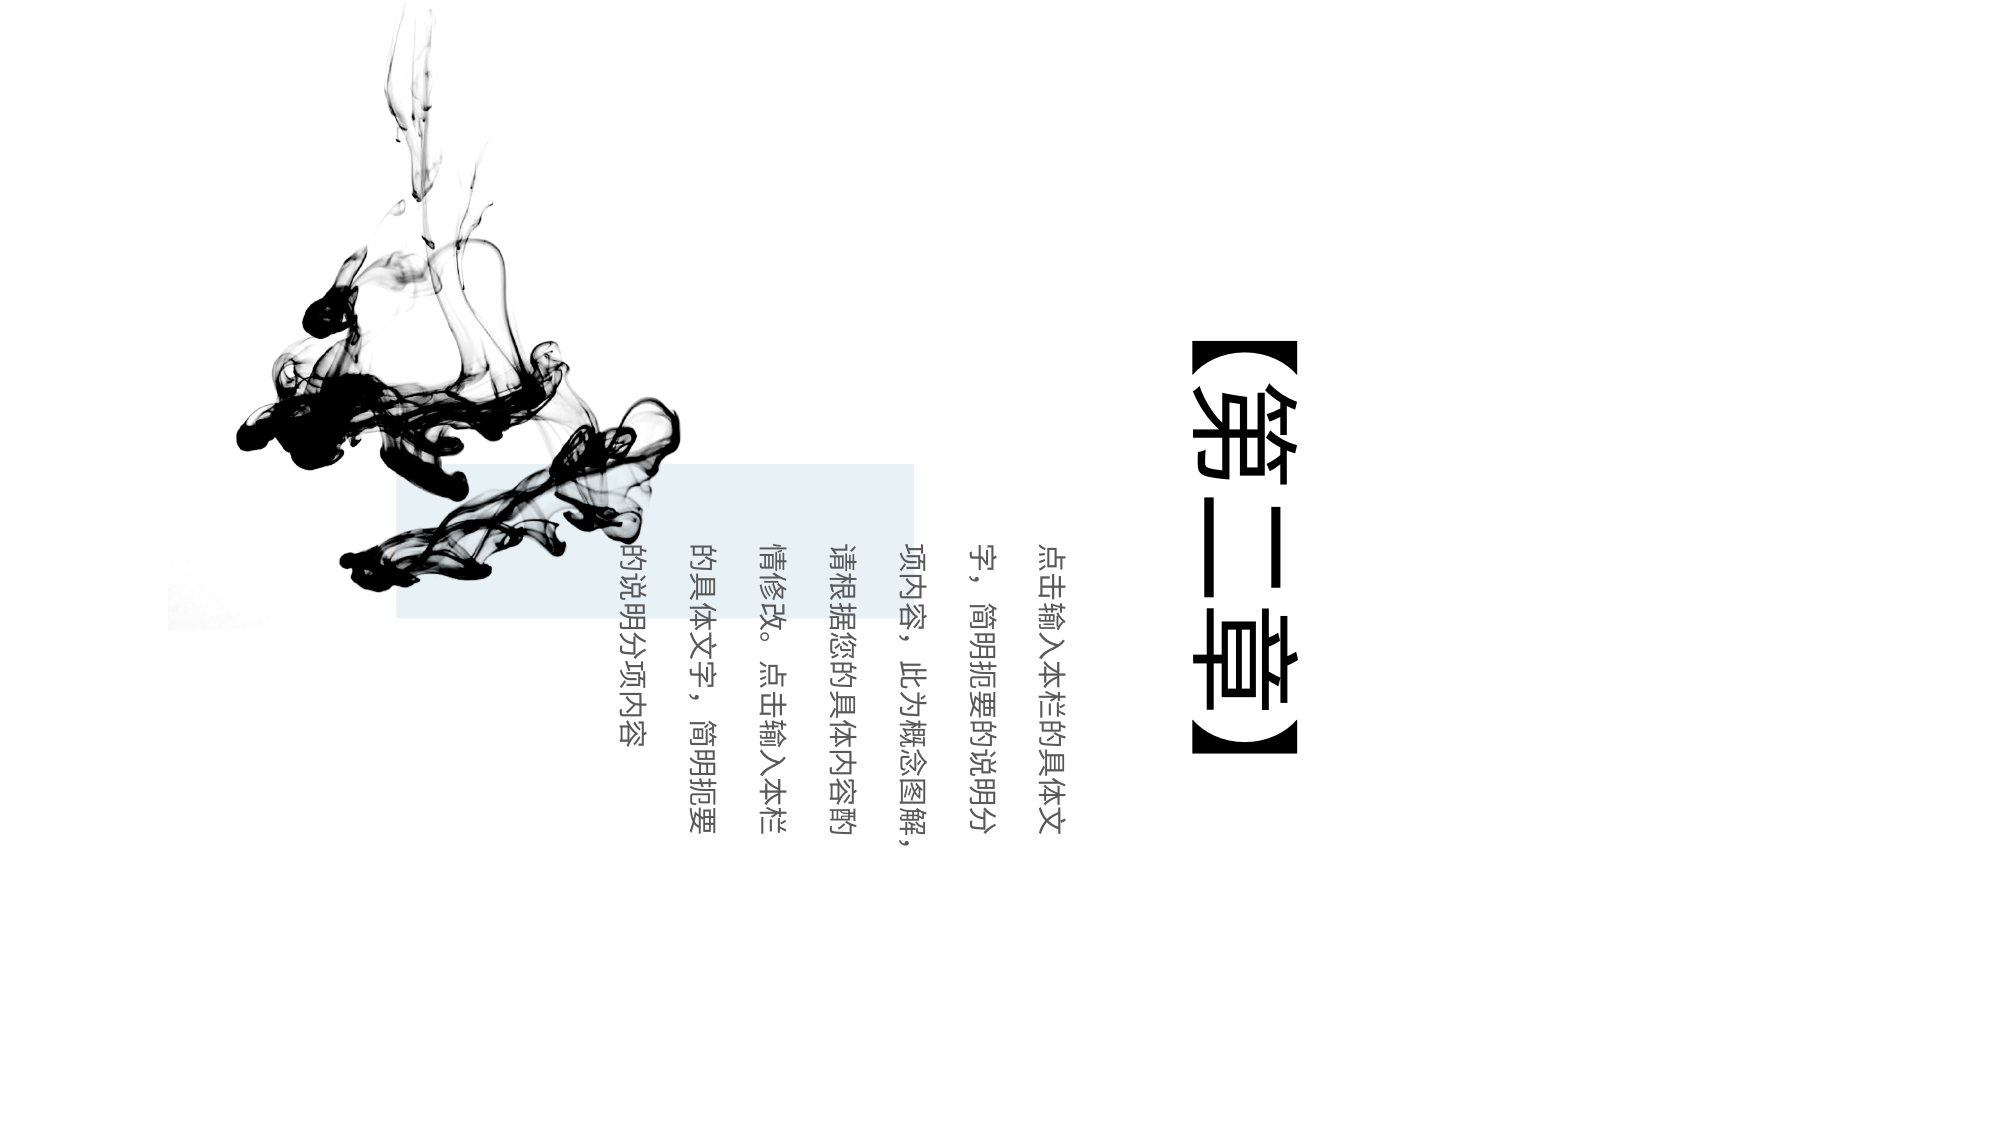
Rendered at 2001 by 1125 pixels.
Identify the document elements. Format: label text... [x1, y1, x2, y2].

text_box 点击输入本栏的具体文字，简明扼要的说明分项内容，此为概念图解，请根据您的具体内容酌情修改。点击输入本栏的具体文字，简明扼要的说明分项内容 [800, 529, 1114, 863]
picture [167, 0, 729, 653]
text_box 【第二章】 [1155, 251, 1322, 940]
text_box [729, 463, 915, 619]
